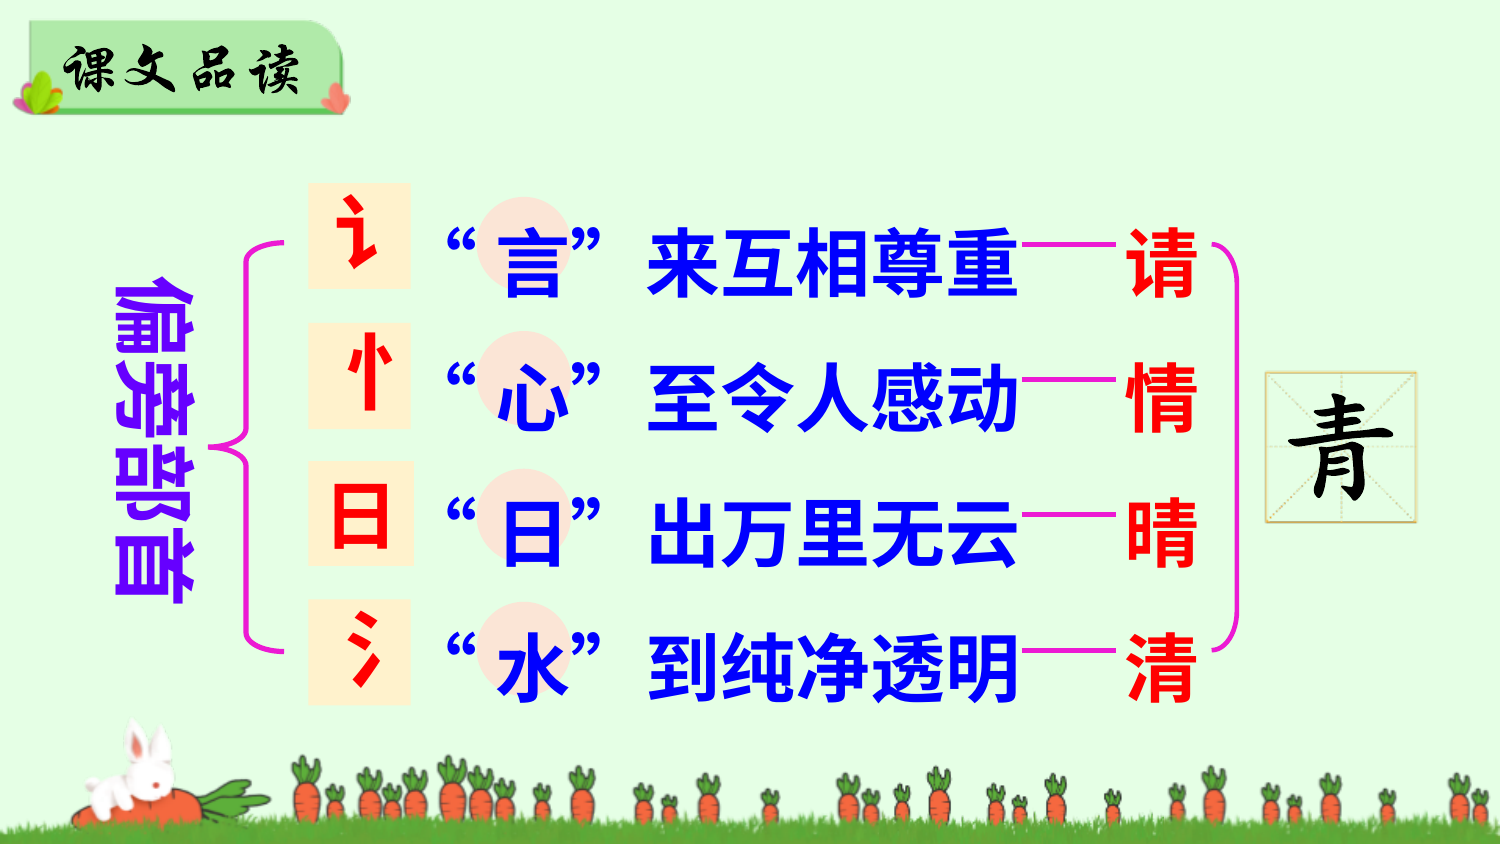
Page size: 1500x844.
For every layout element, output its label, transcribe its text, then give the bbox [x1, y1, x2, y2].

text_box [308, 173, 414, 290]
picture [0, 712, 1500, 844]
text_box 日 [308, 461, 385, 566]
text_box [1259, 366, 1423, 528]
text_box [308, 589, 426, 706]
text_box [82, 235, 285, 652]
text_box [1211, 243, 1238, 651]
text_box “言”来互相尊重 “心”至令人感动 “日”出万里无云 “水”到纯净透明 [385, 163, 1038, 719]
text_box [308, 312, 426, 430]
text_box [2, 8, 360, 126]
text_box 请 情 晴 清 [1102, 163, 1221, 719]
